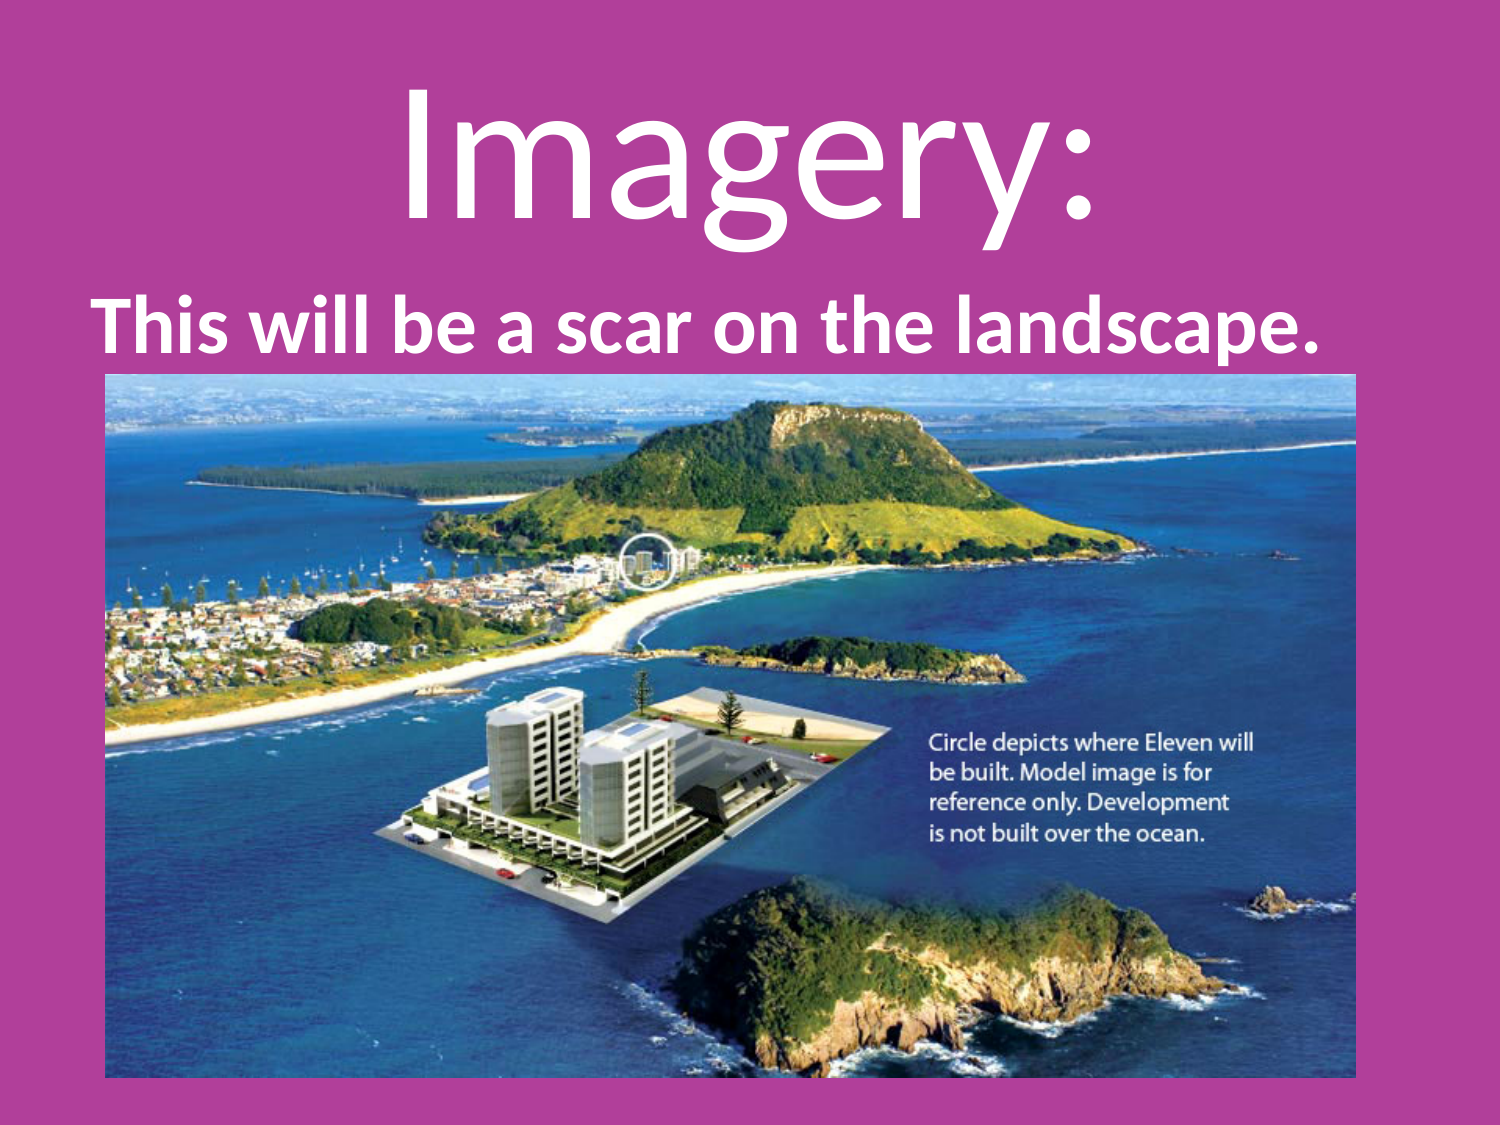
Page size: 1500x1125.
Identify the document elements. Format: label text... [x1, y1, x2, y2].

list This will be a scar on the landscape. [75, 262, 1425, 1005]
picture [105, 374, 1356, 1079]
title Imagery: [75, 45, 1425, 233]
